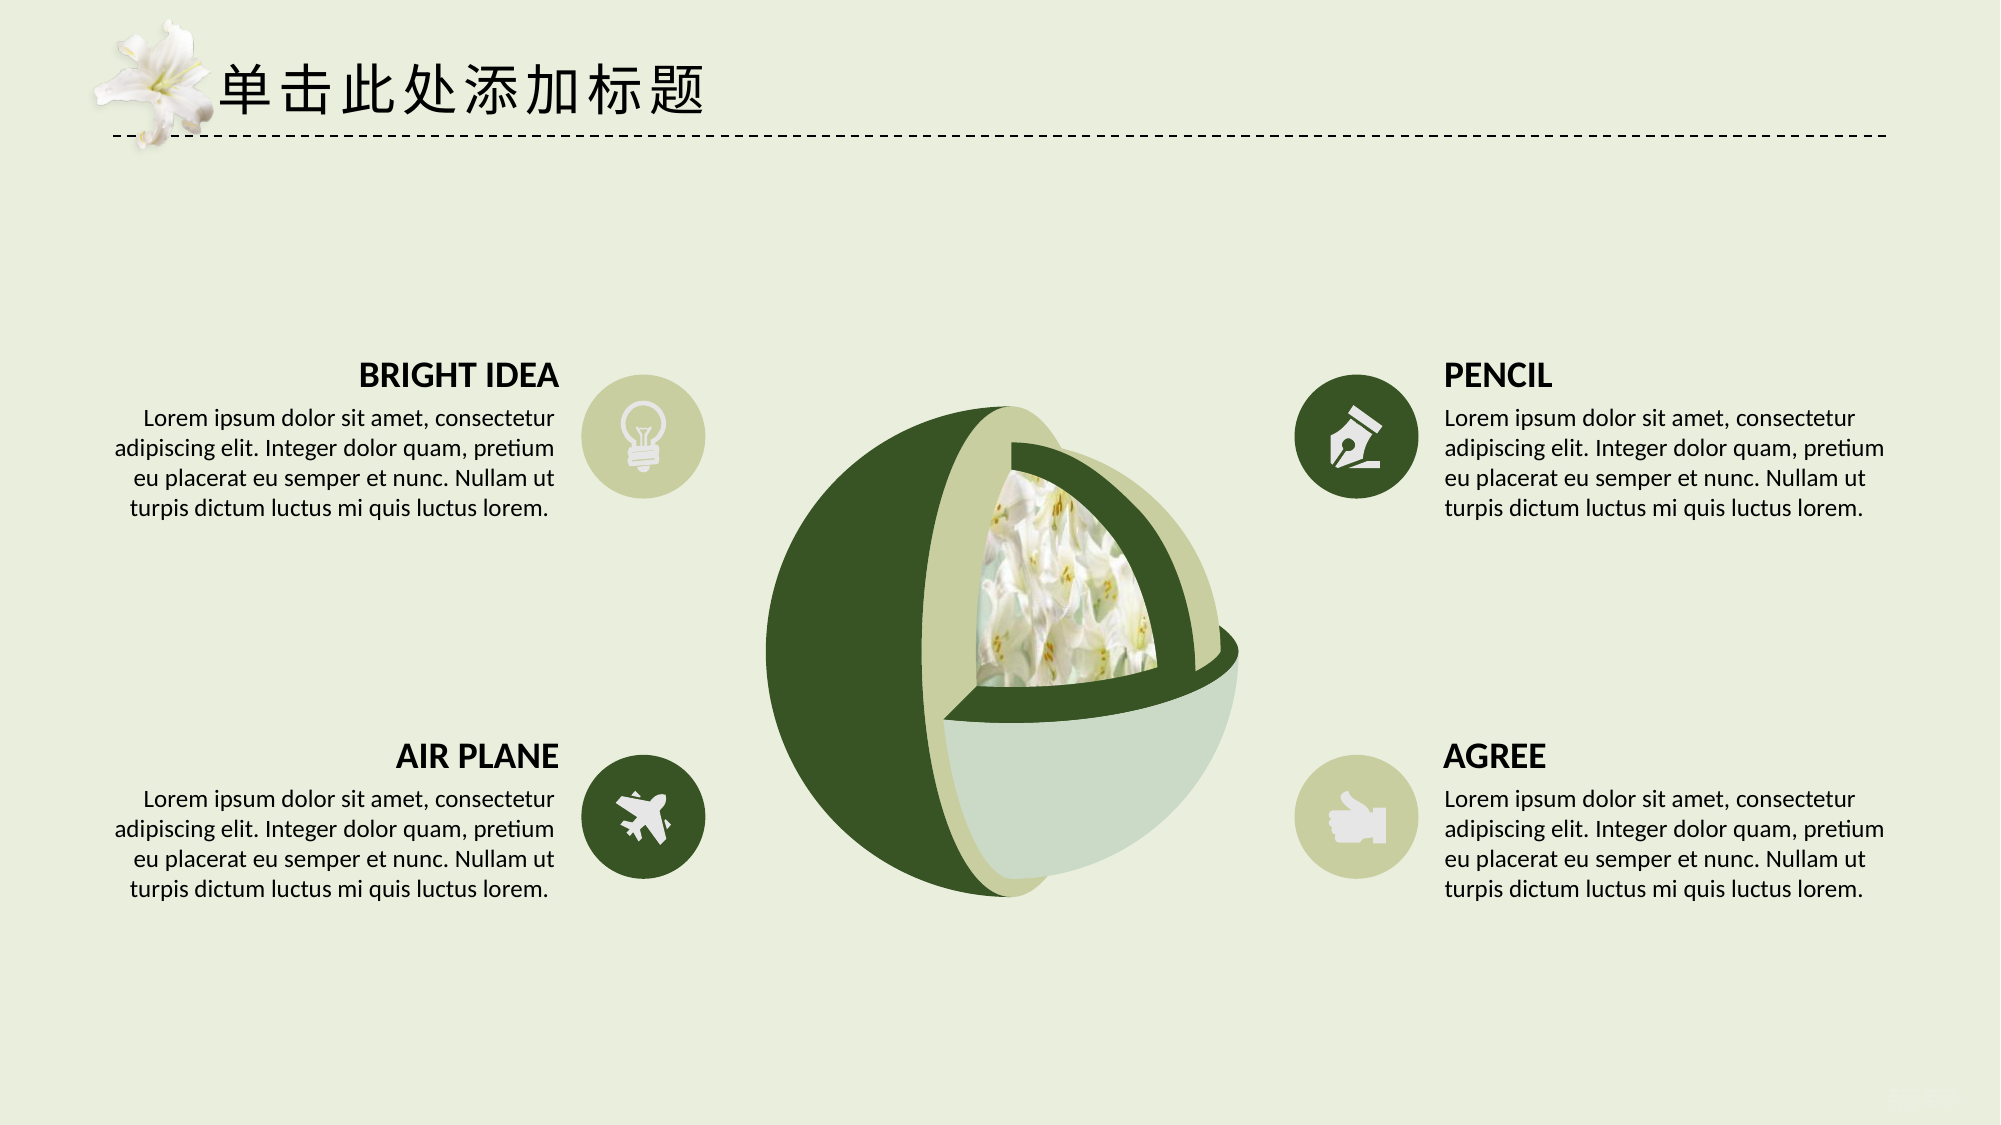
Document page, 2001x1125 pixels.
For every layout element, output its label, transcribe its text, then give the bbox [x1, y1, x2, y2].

text_box 单击此处添加标题 [215, 47, 721, 129]
picture [85, 19, 215, 158]
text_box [581, 374, 706, 499]
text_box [1429, 723, 1921, 912]
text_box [79, 342, 571, 531]
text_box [1294, 754, 1419, 879]
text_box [1429, 342, 1921, 531]
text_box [765, 406, 1239, 898]
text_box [1294, 374, 1419, 499]
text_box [581, 754, 706, 879]
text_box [79, 723, 571, 912]
